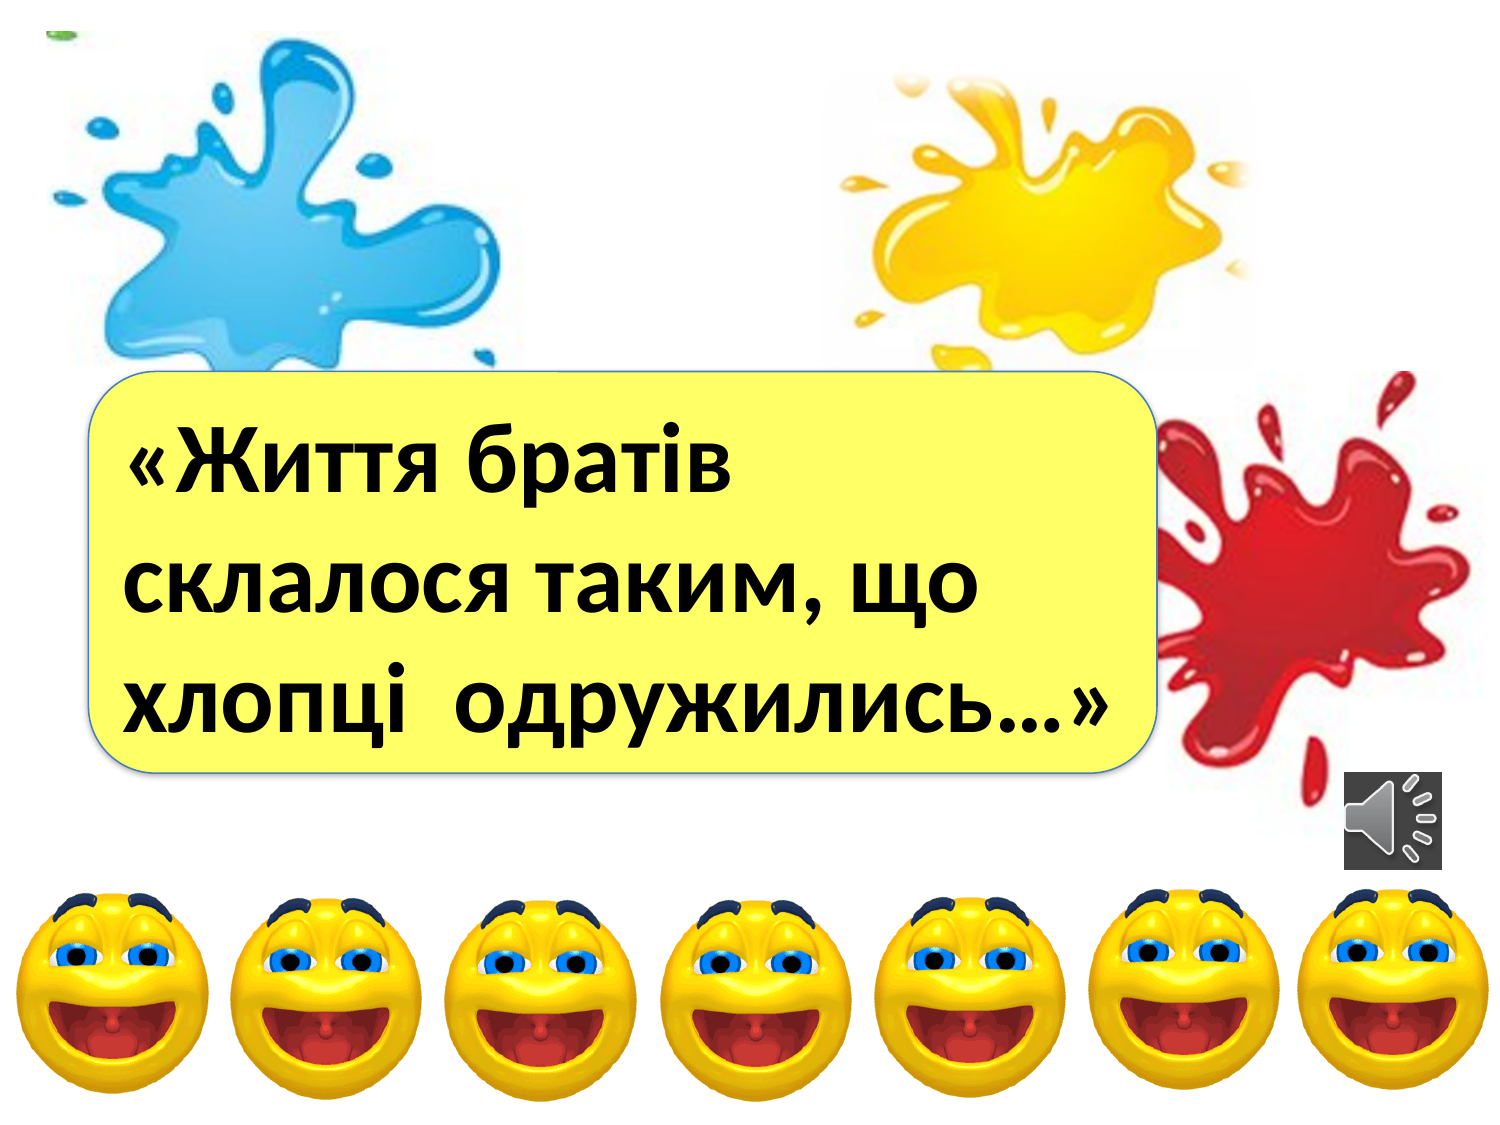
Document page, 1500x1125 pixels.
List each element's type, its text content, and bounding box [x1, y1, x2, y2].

picture [218, 61, 1500, 1125]
text_box «Життя братів склалося таким, що хлопці одружились…» [87, 370, 1028, 774]
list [4, 838, 220, 1125]
picture [46, 31, 529, 466]
